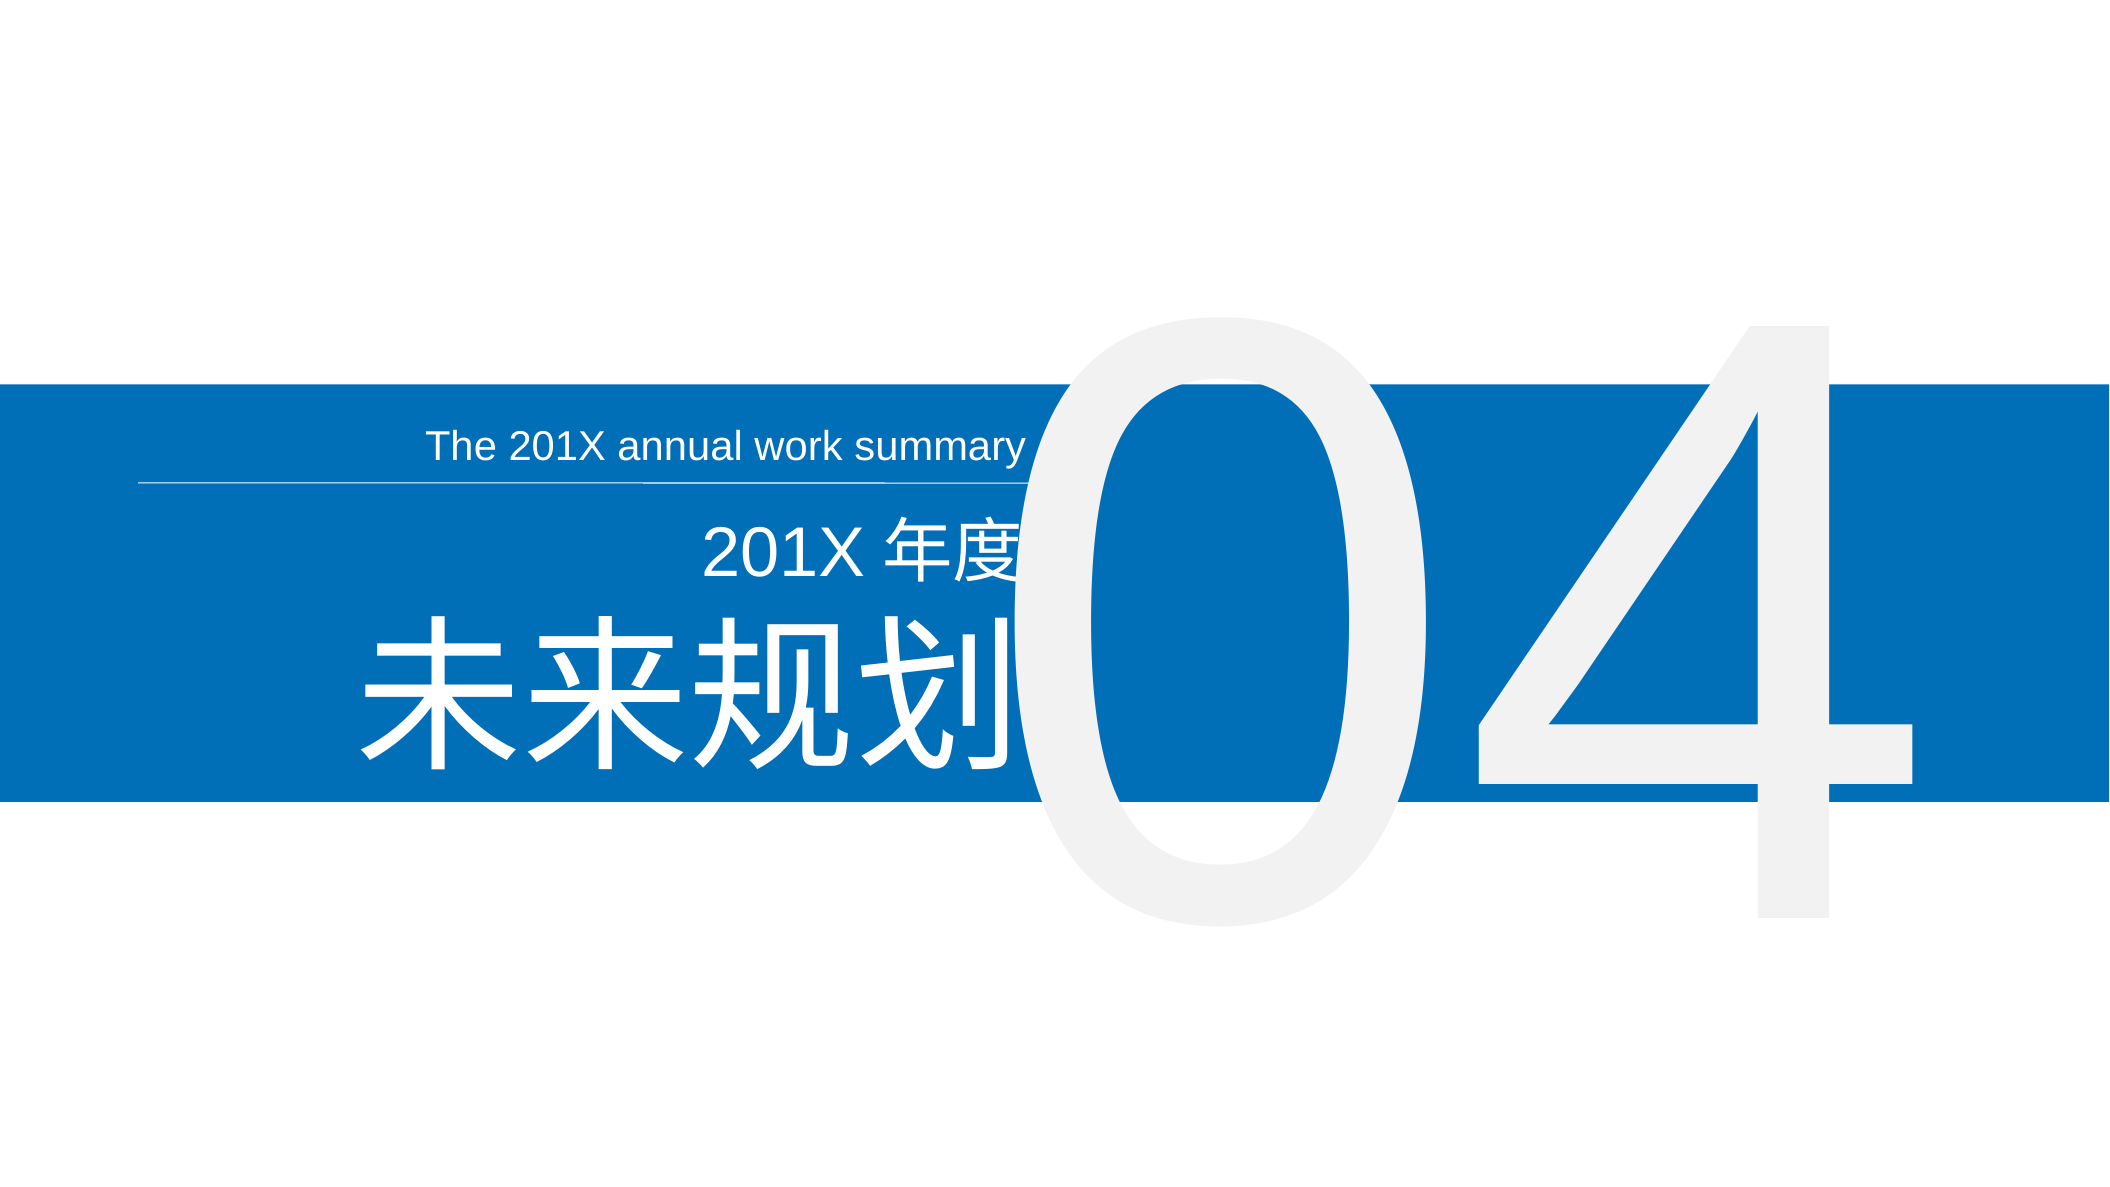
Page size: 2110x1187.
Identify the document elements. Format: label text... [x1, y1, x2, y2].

text_box [1953, 384, 2110, 802]
text_box 201X年度 未来规划 [340, 498, 965, 798]
text_box The 201X annual work summary [410, 411, 965, 476]
text_box 04 [965, 50, 1953, 1098]
text_box [0, 384, 965, 802]
